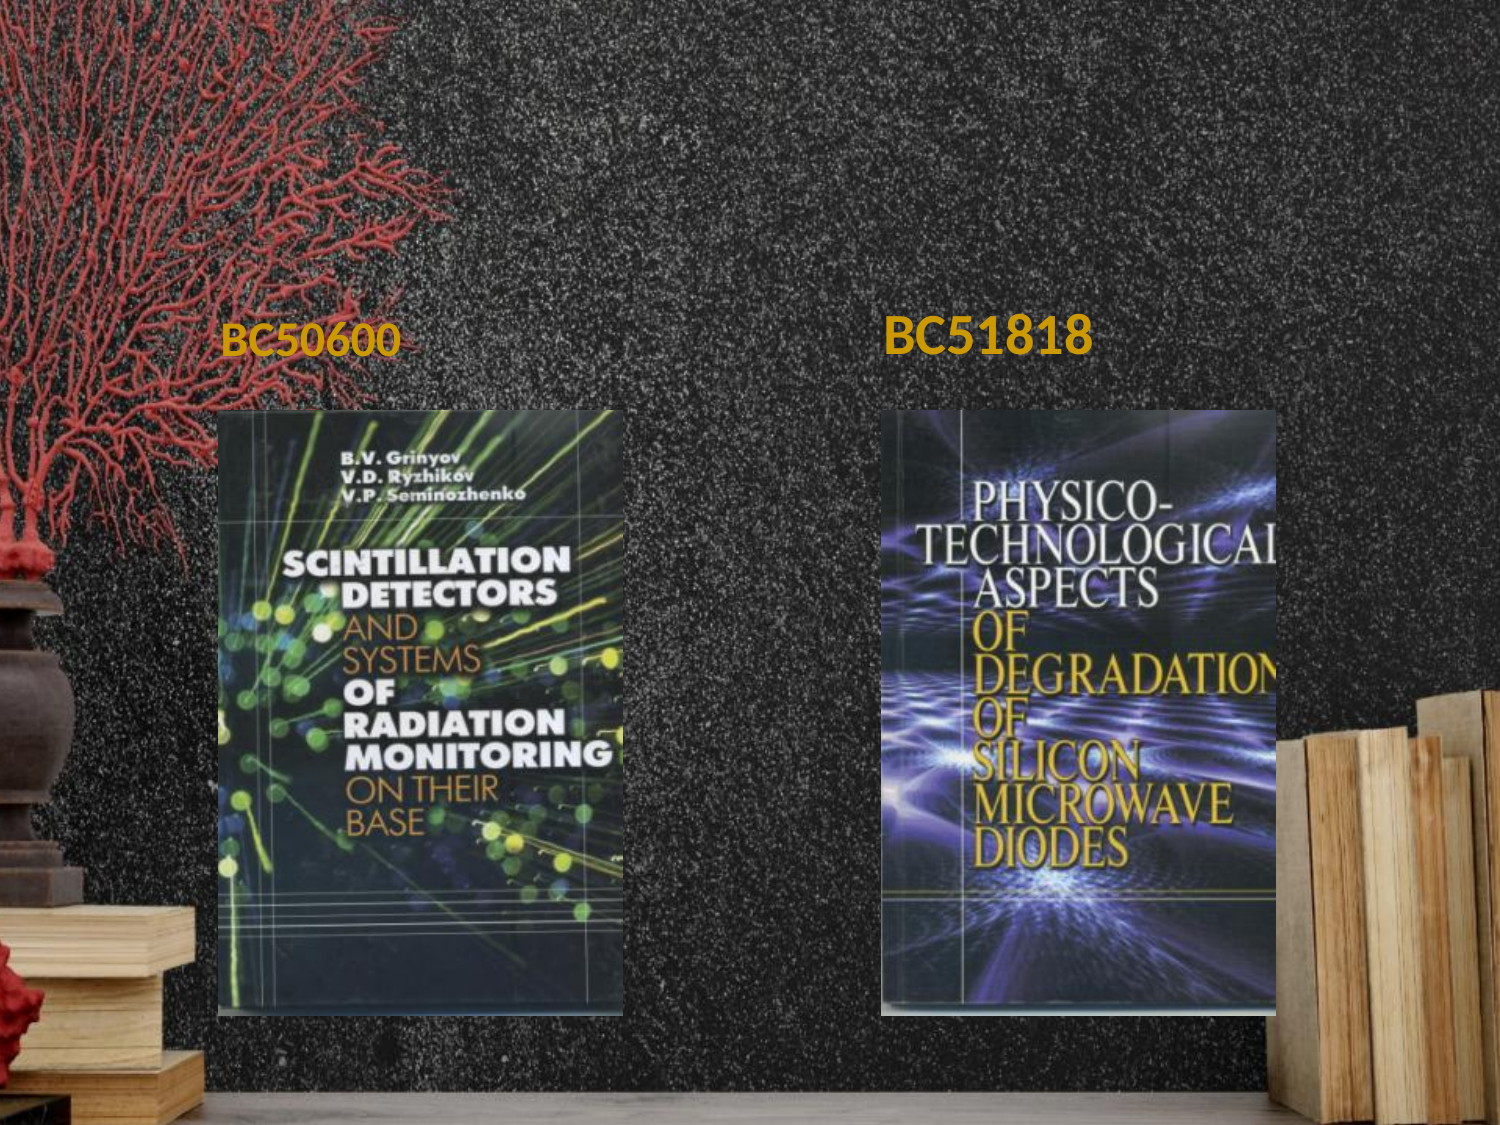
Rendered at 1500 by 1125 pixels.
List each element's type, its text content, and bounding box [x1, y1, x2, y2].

list ВС50600 [183, 251, 738, 375]
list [218, 410, 623, 1016]
list ВС51818 [868, 251, 1425, 375]
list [881, 410, 1276, 1016]
picture [0, 0, 1500, 1125]
